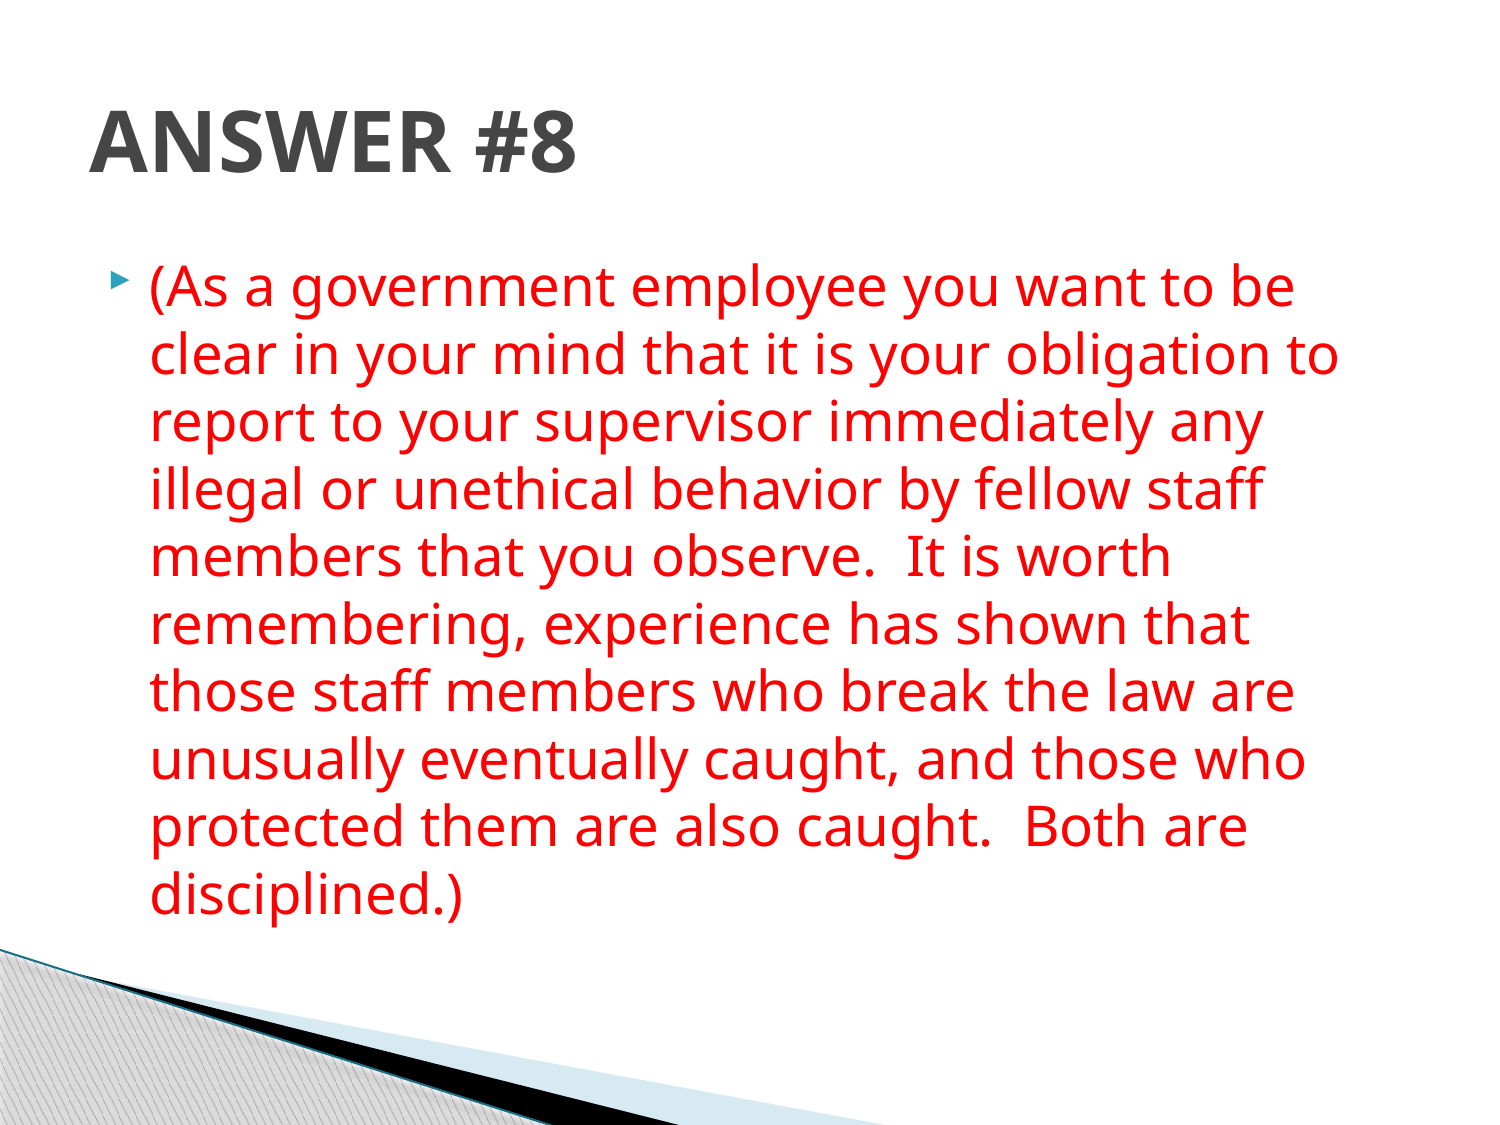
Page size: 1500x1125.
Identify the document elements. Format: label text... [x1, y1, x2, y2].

list (As a government employee you want to be clear in your mind that it is your obligation to report to your supervisor immediately any illegal or unethical behavior by fellow staff members that you observe. It is worth remembering, experience has shown that those staff members who break the law are unusually eventually caught, and those who protected them are also caught. Both are disciplined.) [75, 243, 1425, 986]
title ANSWER #8 [75, 45, 1425, 233]
